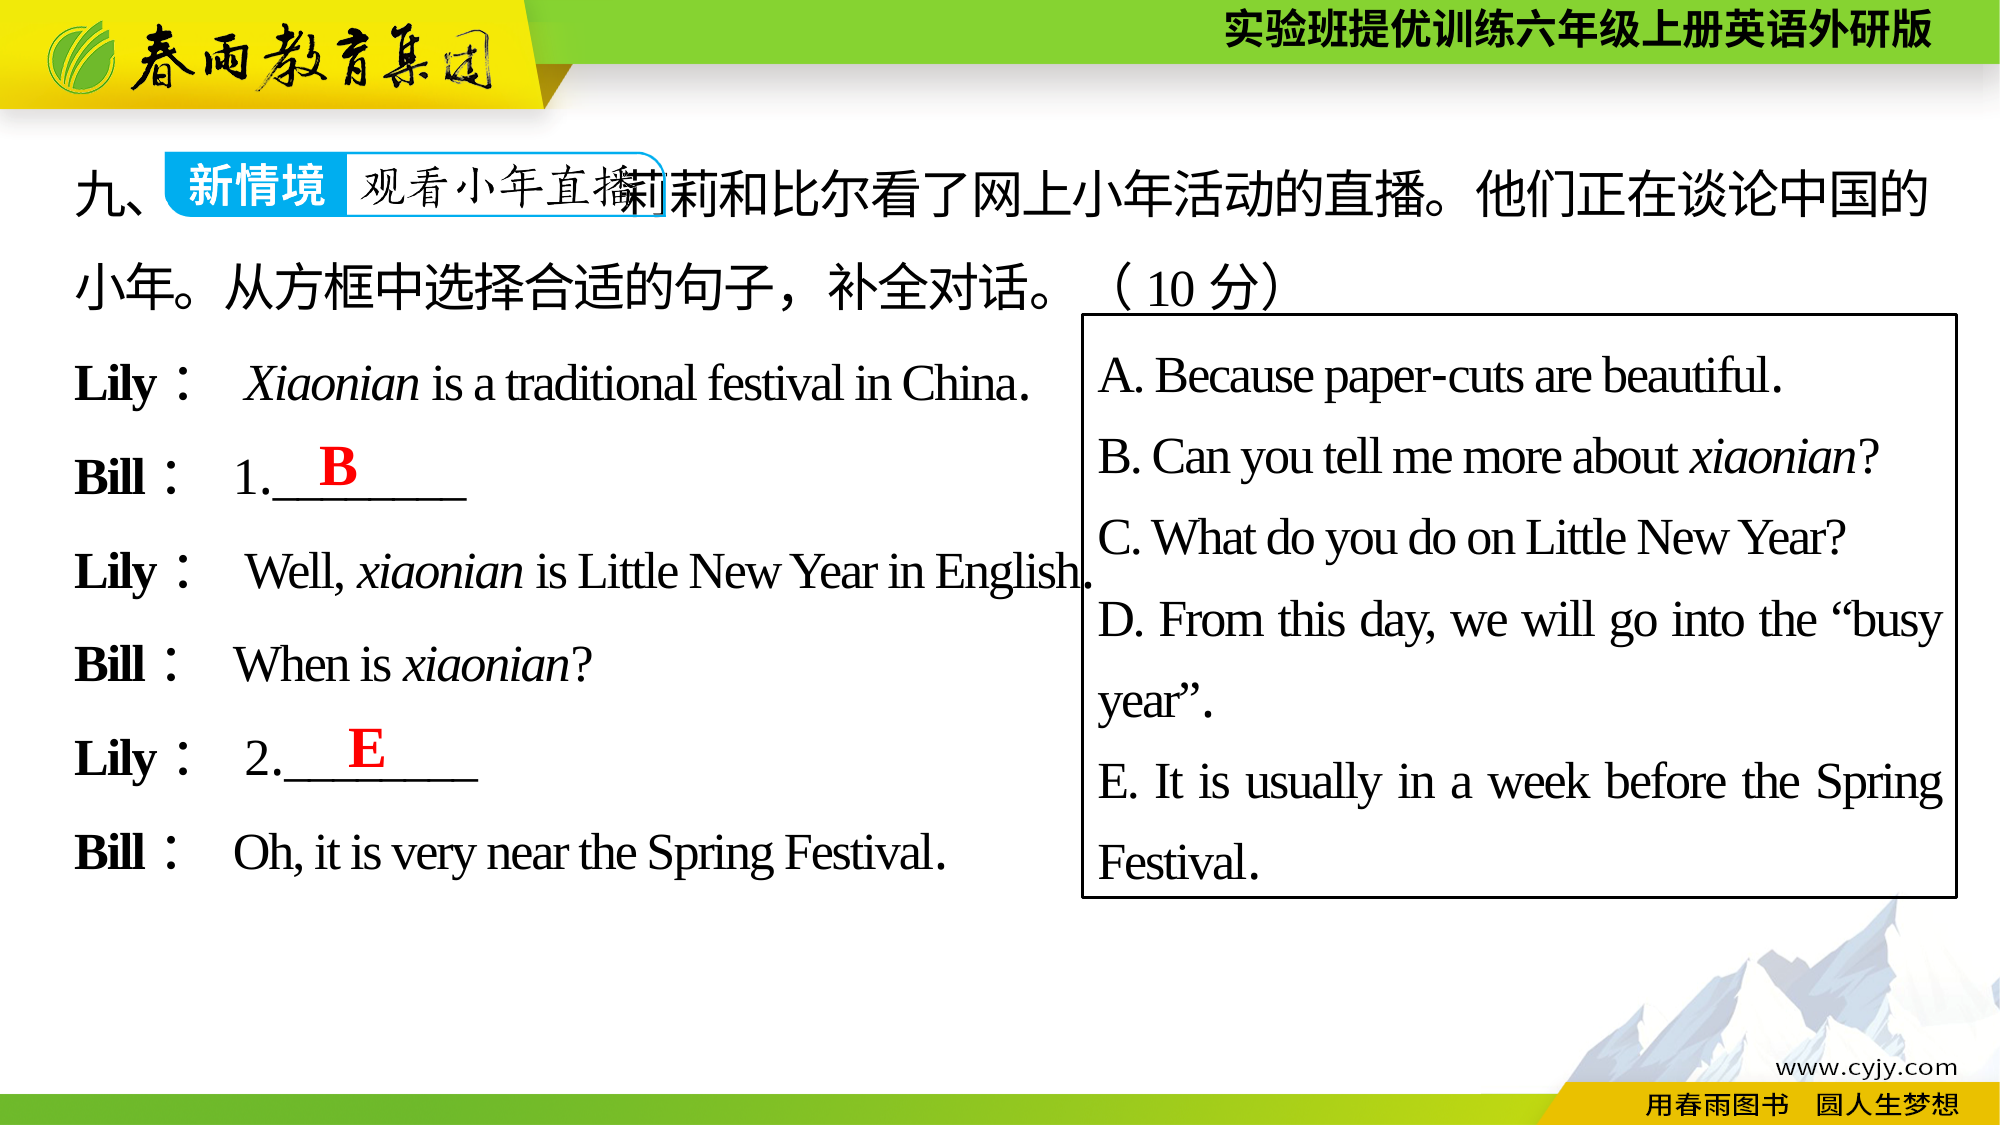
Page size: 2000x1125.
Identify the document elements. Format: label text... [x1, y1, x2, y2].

list 九、 莉莉和比尔看了网上小年活动的直播。他们正在谈论中国的小年。从方框中选择合适的句子，补全对话。（10分） Lily： Xiaonian is a traditional festival in China. Bill： 1.________ Lily： Well, xiaonian is Little New Year in English. Bill： When is xiaonian? Lily： 2.________ Bill： Oh, it is very near the Spring Festival. [59, 122, 1944, 895]
text_box B [304, 419, 374, 505]
text_box E [333, 701, 403, 787]
picture [0, 0, 2000, 1125]
text_box A. Because paper-cuts are beautiful. B. Can you tell me more about xiaonian? C. What do you do on Little New Year? D. From this day, we will go into the “busy year”. E. It is usually in a week before the Spring Festival. [1082, 314, 1957, 898]
